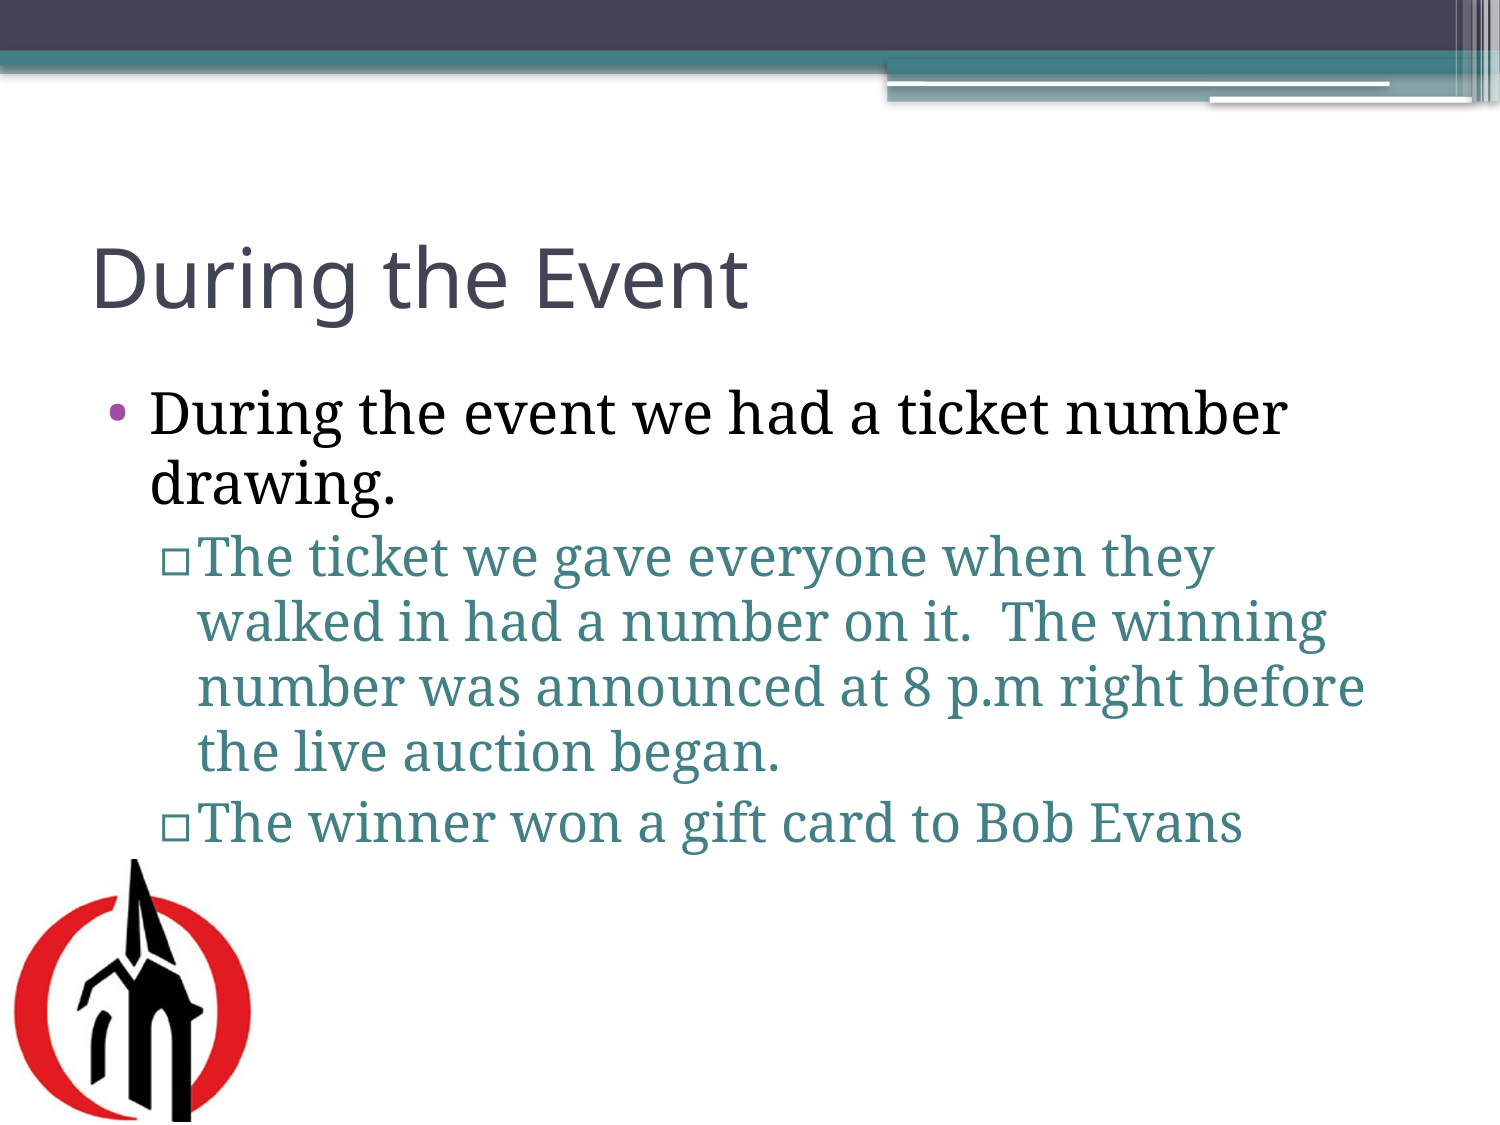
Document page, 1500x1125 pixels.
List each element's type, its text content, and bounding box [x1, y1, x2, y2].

title During the Event [75, 187, 1425, 363]
picture [0, 859, 263, 1122]
list During the event we had a ticket number drawing. The ticket we gave everyone when they walked in had a number on it. The winning number was announced at 8 p.m right before the live auction began. The winner won a gift card to Bob Evans [75, 368, 1425, 1079]
